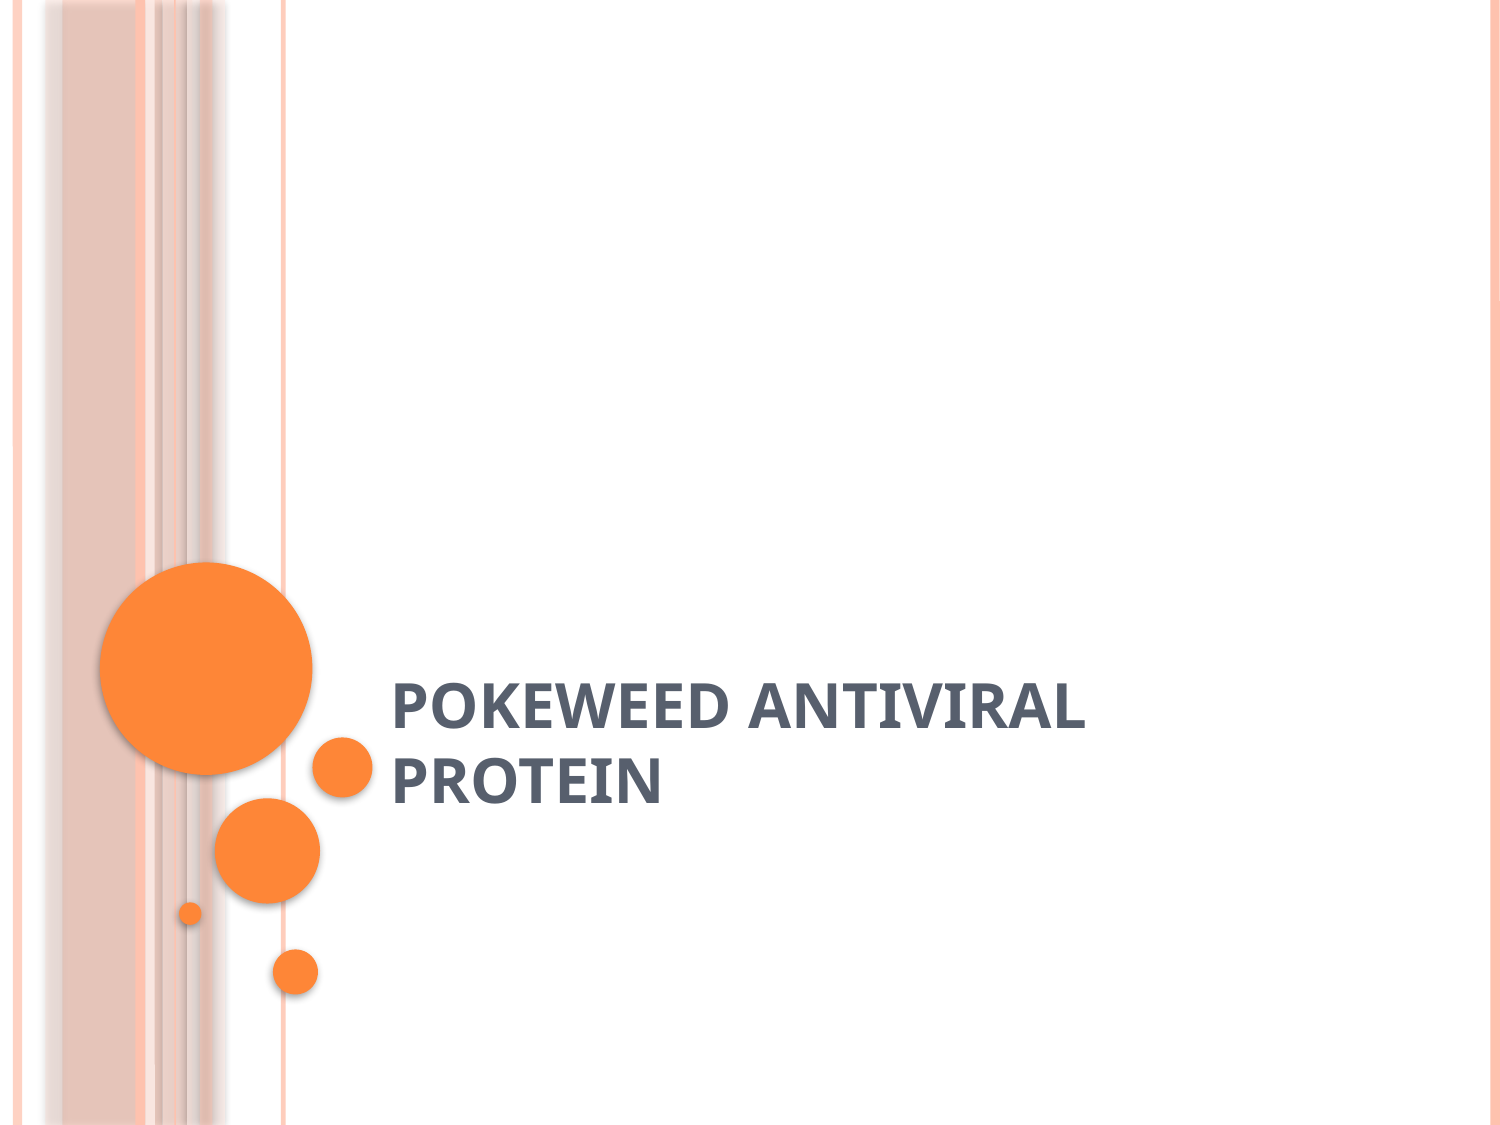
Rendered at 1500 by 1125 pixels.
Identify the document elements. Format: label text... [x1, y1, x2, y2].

title Pokeweed Antiviral Protein [375, 512, 1388, 824]
